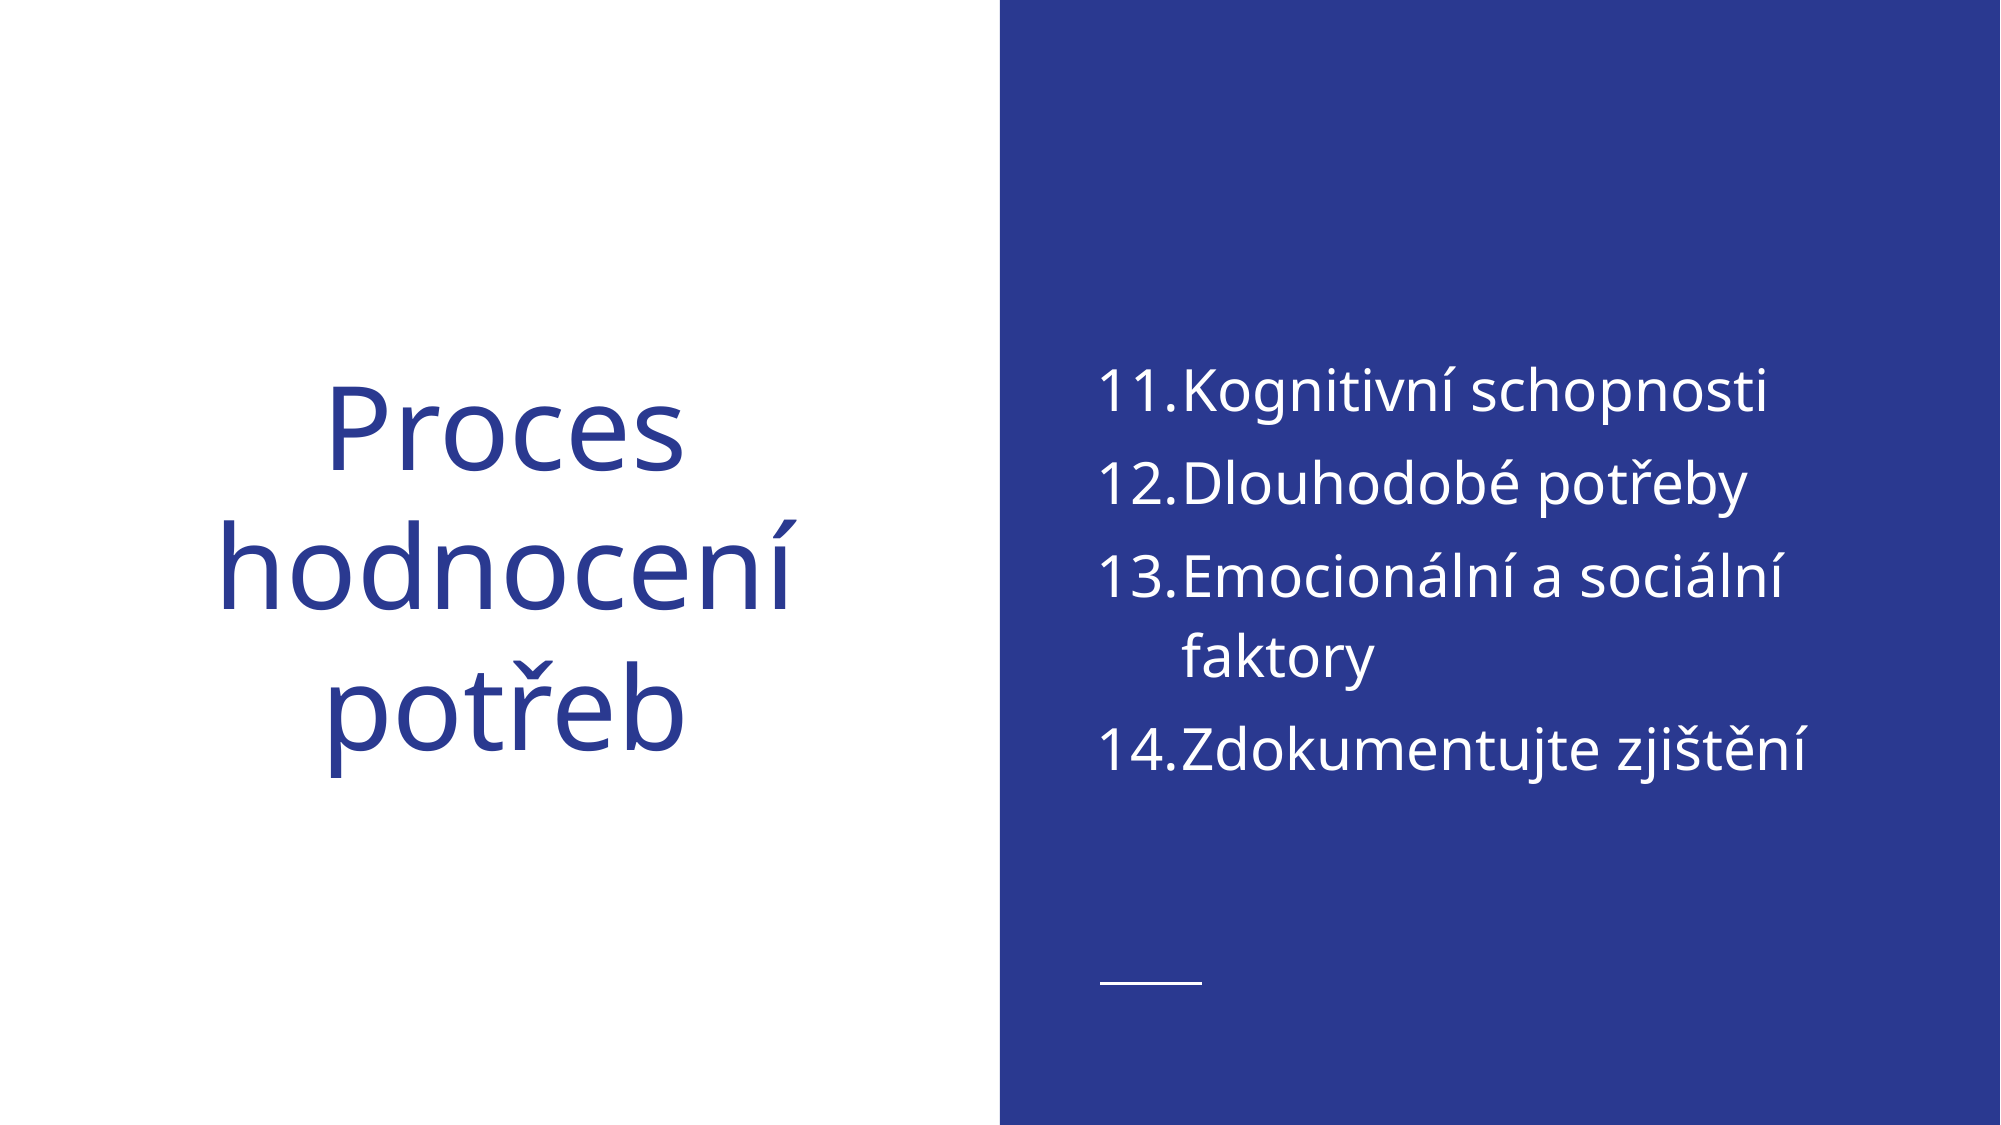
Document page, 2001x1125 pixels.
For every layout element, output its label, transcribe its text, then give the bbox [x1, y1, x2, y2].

title Proces hodnocení potřeb [62, 344, 948, 781]
list Kognitivní schopnosti Dlouhodobé potřeby Emocionální a sociální faktory Zdokumentujte zjištění [1081, 158, 1922, 967]
